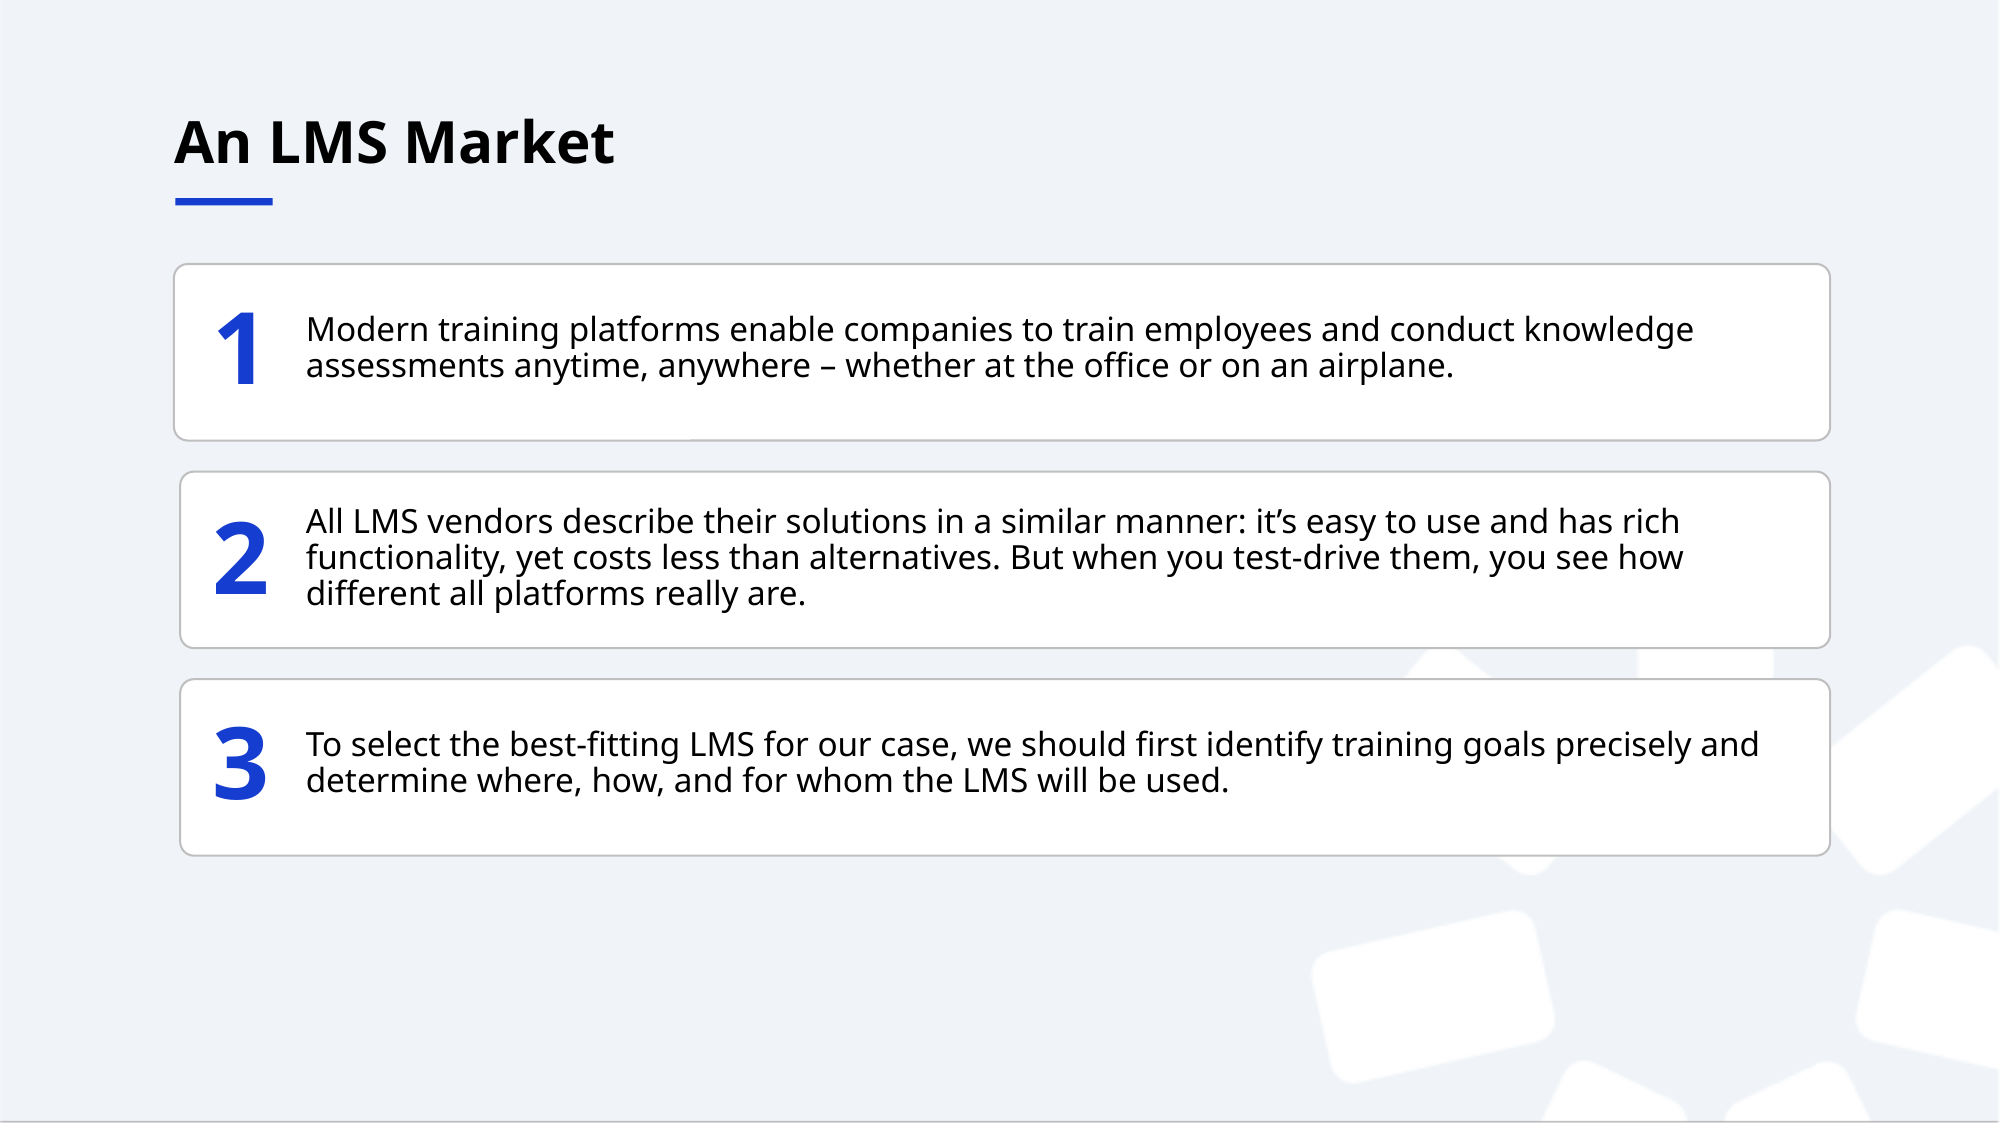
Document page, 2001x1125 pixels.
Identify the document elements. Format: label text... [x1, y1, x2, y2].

text_box 1 [197, 280, 255, 424]
text_box [179, 678, 1832, 857]
text_box [172, 262, 1832, 442]
text_box All LMS vendors describe their solutions in a similar manner: it’s easy to use and has rich functionality, yet costs less than alternatives. But when you test-drive them, you see how different all platforms really are. [290, 497, 1789, 630]
text_box An LMS Market [159, 72, 1872, 217]
text_box 3 [197, 695, 255, 839]
text_box [179, 470, 1832, 650]
text_box 2 [197, 490, 255, 635]
picture [0, 0, 2001, 1125]
list Modern training platforms enable companies to train employees and conduct knowledge assessments anytime, anywhere – whether at the office or on an airplane. [290, 305, 1806, 399]
text_box To select the best-fitting LMS for our case, we should first identify training goals precisely and determine where, how, and for whom the LMS will be used. [290, 720, 1779, 815]
